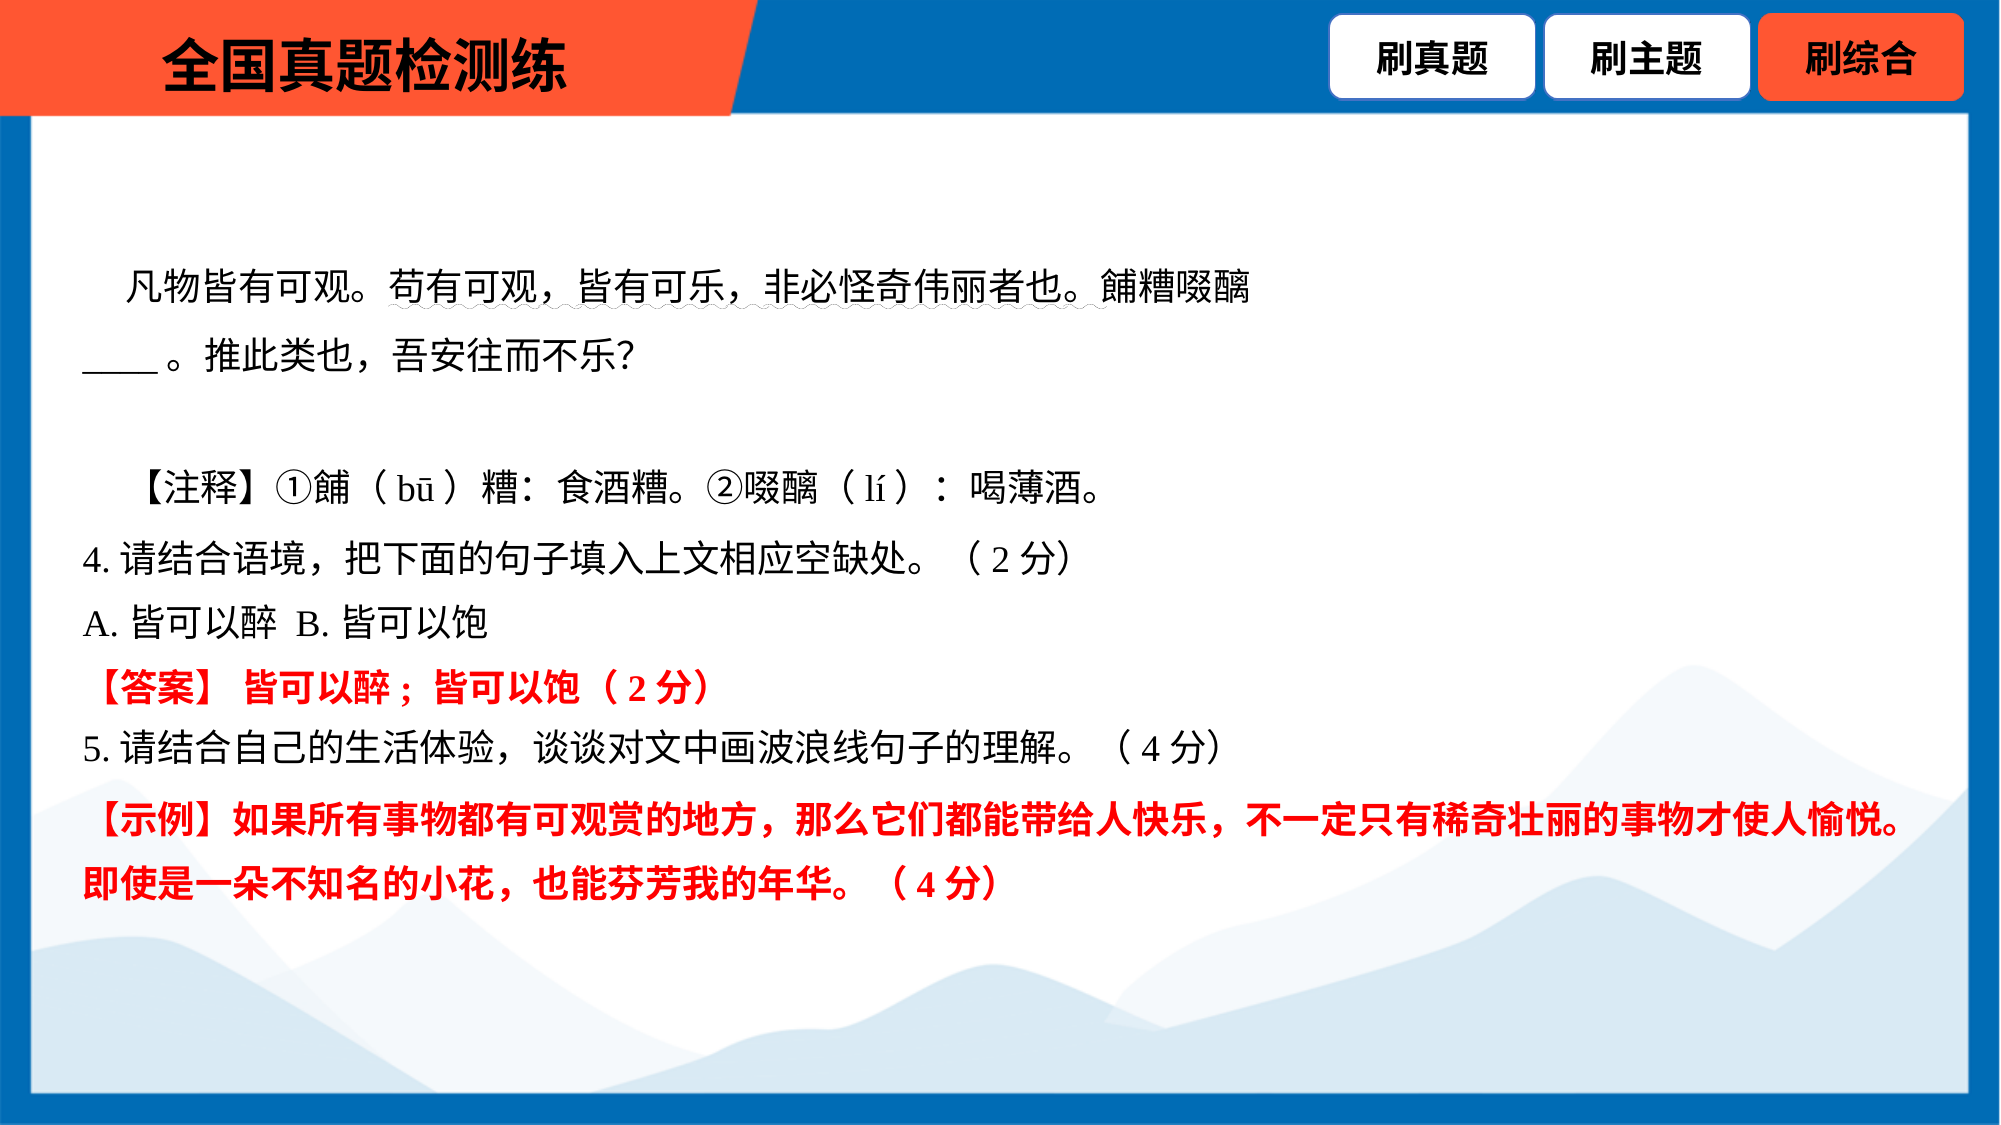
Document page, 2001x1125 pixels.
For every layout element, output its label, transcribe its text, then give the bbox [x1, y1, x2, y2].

text_box 【示例】如果所有事物都有可观赏的地方，那么它们都能带给人快乐，不一定只有稀奇壮丽的事物才使人愉悦。 即使是一朵不知名的小花，也能芬芳我的年华。（4分） [82, 771, 1918, 899]
text_box 【注释】①餔（bū）糟：食酒糟。②啜醨（lí）：喝薄酒。 [82, 444, 1918, 502]
text_box 【答案】 皆可以醉; 皆可以饱（2分） [82, 644, 1918, 703]
picture [0, 0, 2000, 1125]
text_box 5.请结合自己的生活体验，谈谈对文中画波浪线句子的理解。（4分） [82, 704, 1918, 763]
text_box 4.请结合语境，把下面的句子填入上文相应空缺处。（2分） A.皆可以醉 B.皆可以饱 [82, 510, 1918, 638]
